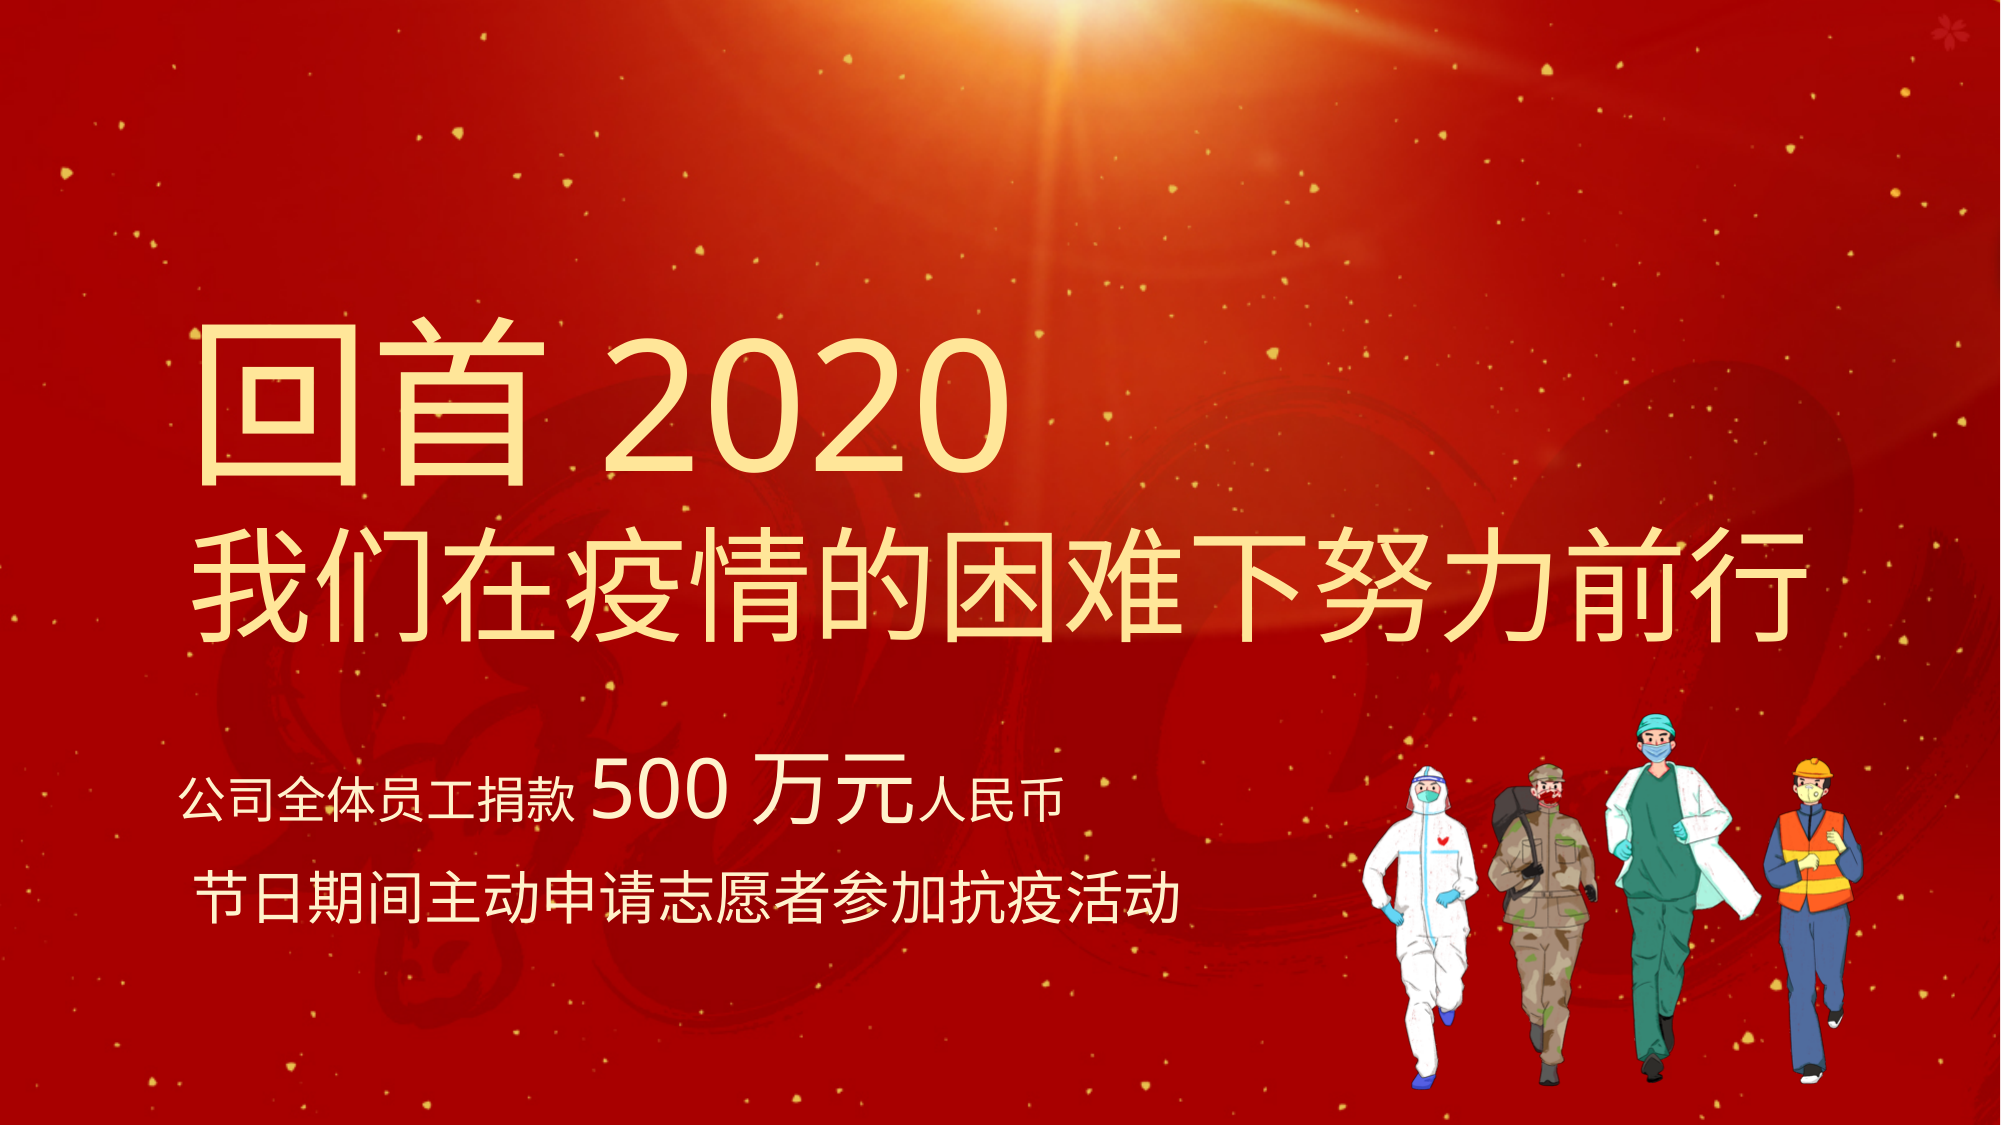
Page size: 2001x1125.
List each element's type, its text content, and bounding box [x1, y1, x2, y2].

text_box 公司全体员工捐款500万元人民币 [161, 728, 1082, 843]
picture [0, 0, 2001, 1125]
text_box 节日期间主动申请志愿者参加抗疫活动 [176, 854, 1197, 939]
text_box 回首2020 我们在疫情的困难下努力前行 [172, 280, 1828, 666]
